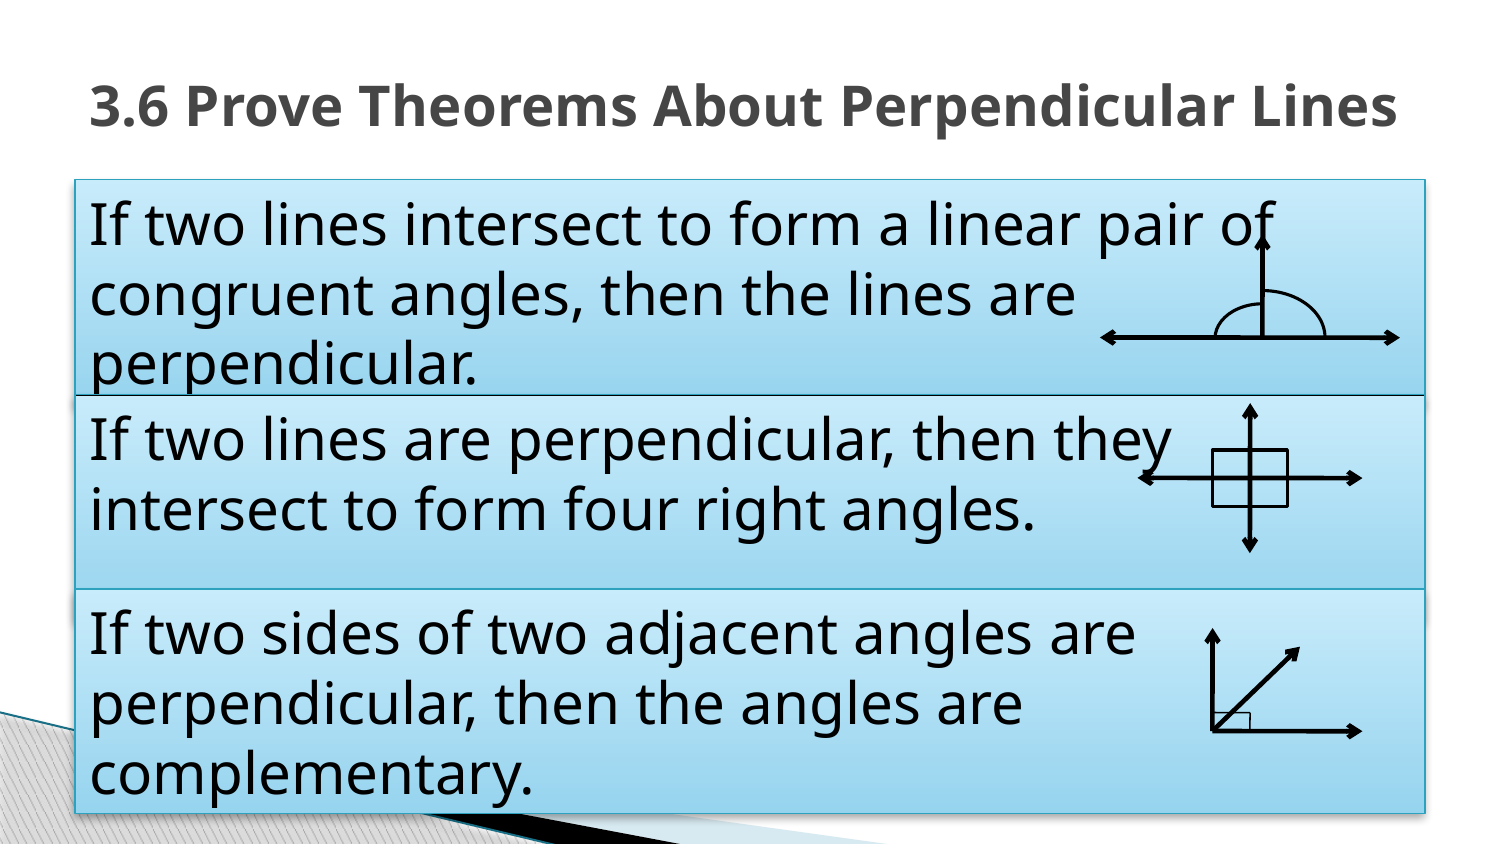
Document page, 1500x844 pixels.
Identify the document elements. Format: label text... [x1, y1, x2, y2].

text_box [1099, 234, 1401, 385]
title 3.6 Prove Theorems About Perpendicular Lines [75, 33, 1425, 175]
text_box If two sides of two adjacent angles are perpendicular, then the angles are complementary. [74, 588, 1426, 814]
text_box If two lines are perpendicular, then they intersect to form four right angles. [74, 394, 1426, 588]
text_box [1137, 402, 1363, 554]
text_box If two lines intersect to form a linear pair of congruent angles, then the lines are perpendicular. [74, 179, 1426, 394]
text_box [1212, 627, 1363, 732]
